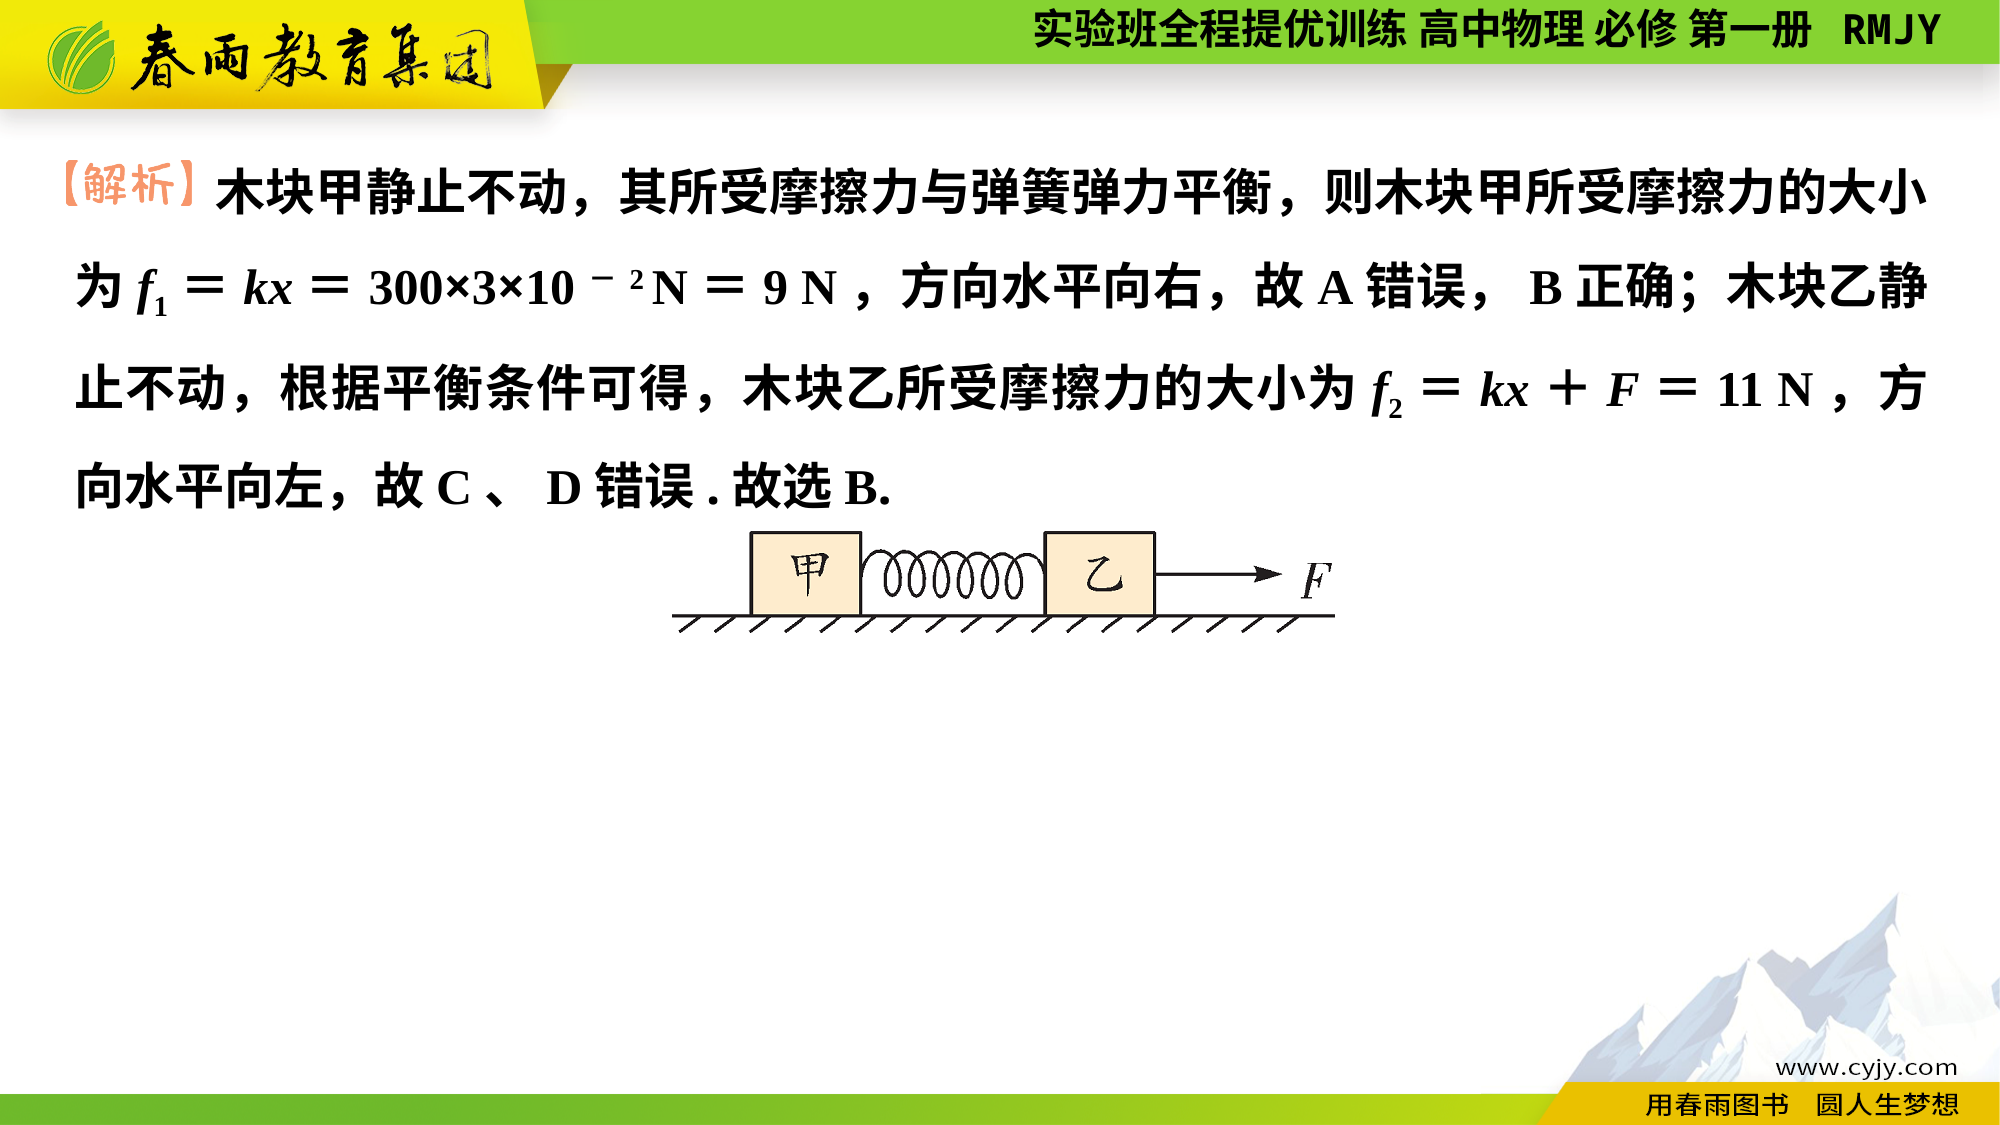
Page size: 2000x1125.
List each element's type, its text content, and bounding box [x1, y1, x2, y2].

list 木块甲静止不动，其所受摩擦力与弹簧弹力平衡，则木块甲所受摩擦力的大小为f1＝kx＝300×3×10－2 N＝9 N，方向水平向右，故A错误，B正确；木块乙静止不动，根据平衡条件可得，木块乙所受摩擦力的大小为f2＝kx＋F＝11 N，方向水平向左，故C、D错误.故选B. [59, 122, 1944, 502]
picture [0, 0, 2000, 1125]
